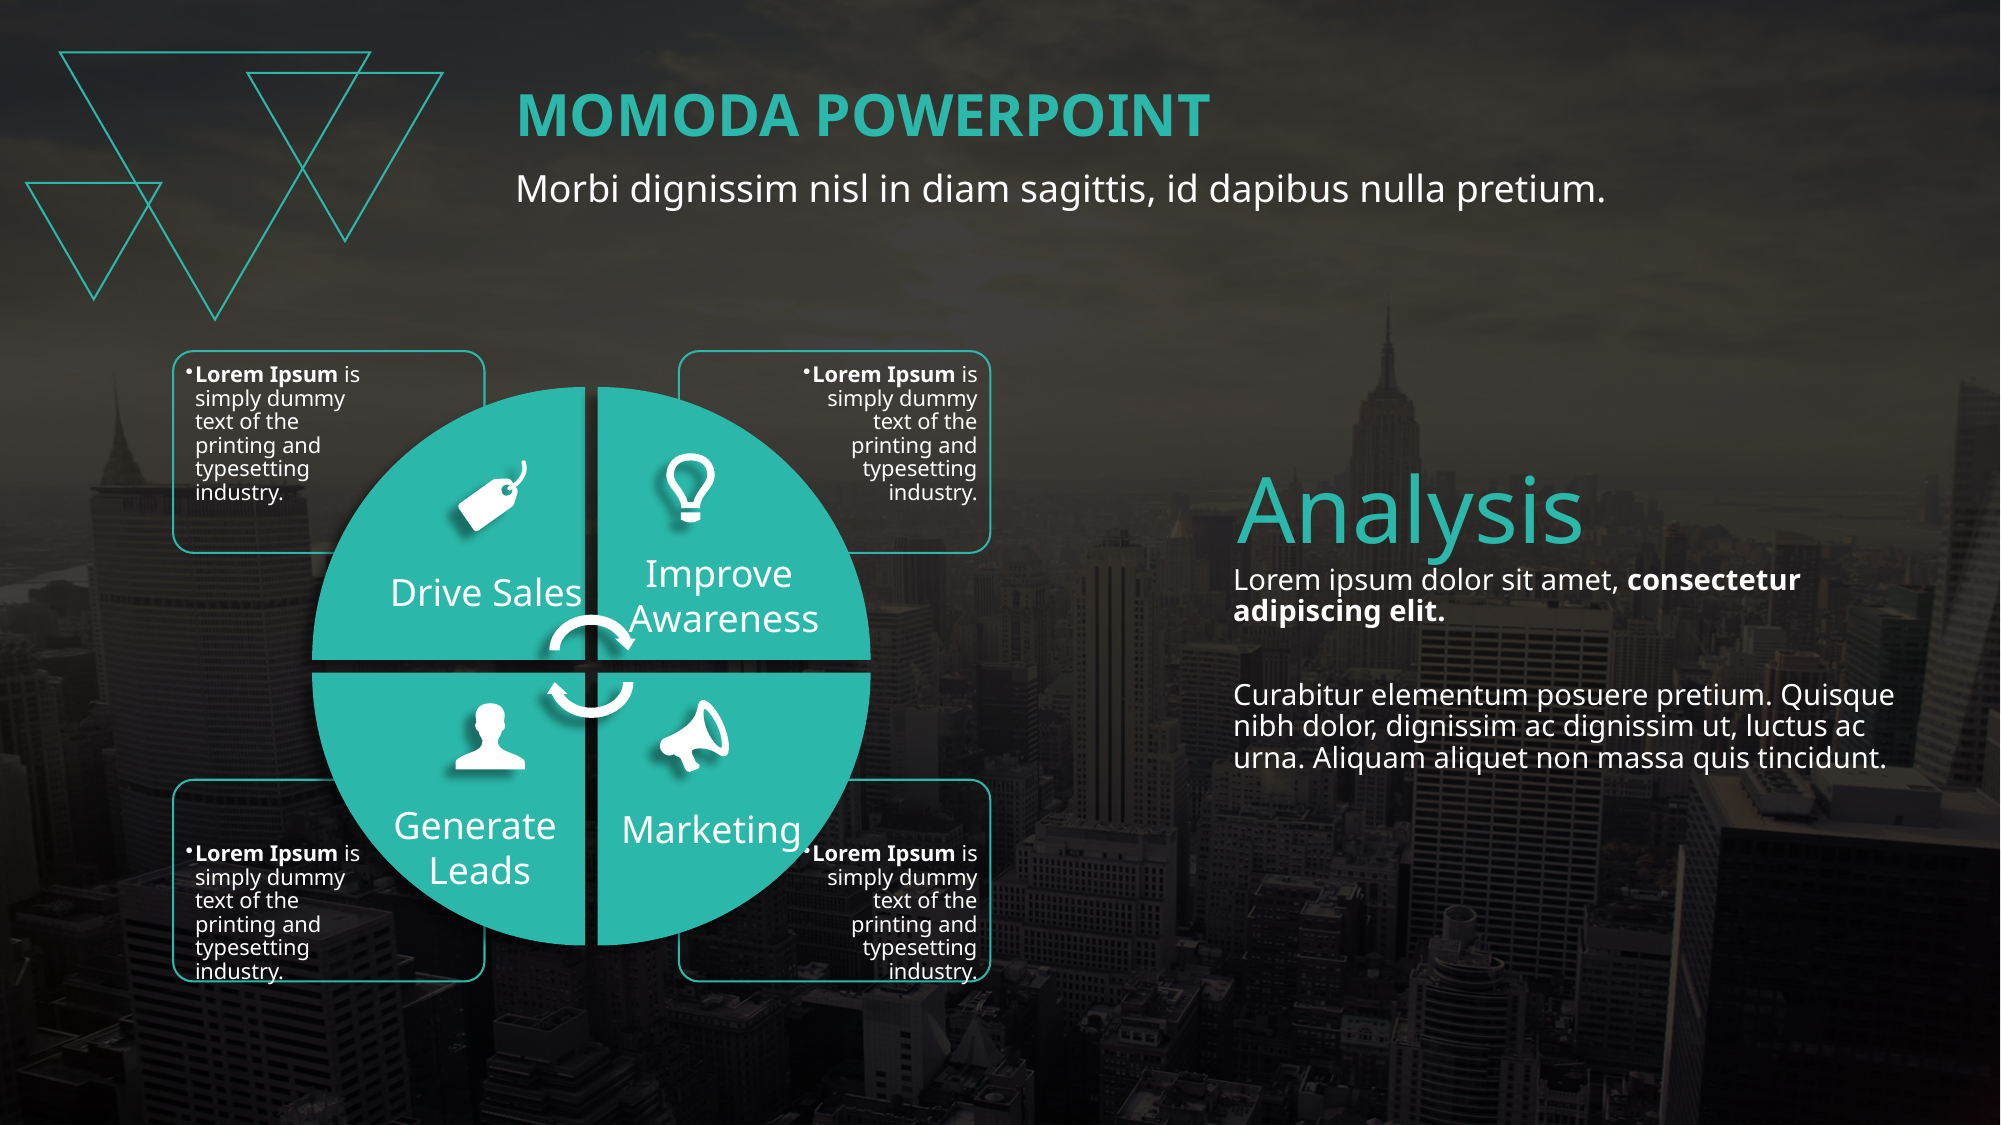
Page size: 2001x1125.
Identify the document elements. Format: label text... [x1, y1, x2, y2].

text_box [454, 702, 526, 771]
text_box [679, 511, 702, 524]
text_box Lorem ipsum dolor sit amet, consectetur adipiscing elit. Curabitur elementum posuere pretium. Quisque nibh dolor, dignissim ac dignissim ut, luctus ac urna. Aliquam aliquet non massa quis tincidunt. [1218, 557, 1949, 769]
text_box [659, 698, 730, 773]
text_box [596, 385, 872, 661]
picture [0, 0, 2001, 1125]
text_box [311, 671, 587, 947]
text_box [24, 181, 164, 302]
text_box [548, 614, 613, 652]
text_box [665, 452, 716, 510]
text_box Lorem Ipsum is simply dummy text of the printing and typesetting industry. [172, 350, 486, 554]
text_box Lorem Ipsum is simply dummy text of the printing and typesetting industry. [172, 778, 486, 983]
text_box Improve Awareness [613, 542, 835, 648]
text_box [545, 680, 635, 719]
text_box [58, 51, 372, 322]
text_box MOMODA POWERPOINT [500, 71, 1354, 156]
text_box Morbi dignissim nisl in diam sagittis, id dapibus nulla pretium. [500, 157, 1918, 218]
text_box Generate Leads [378, 794, 582, 900]
text_box Marketing [606, 798, 818, 859]
text_box Drive Sales [374, 561, 598, 622]
text_box [245, 71, 445, 244]
text_box [311, 385, 587, 661]
text_box [596, 671, 872, 947]
text_box Analysis [1222, 435, 1919, 578]
text_box [457, 459, 528, 533]
text_box [623, 648, 631, 653]
text_box Lorem Ipsum is simply dummy text of the printing and typesetting industry. [677, 778, 992, 983]
text_box Lorem Ipsum is simply dummy text of the printing and typesetting industry. [677, 350, 992, 554]
